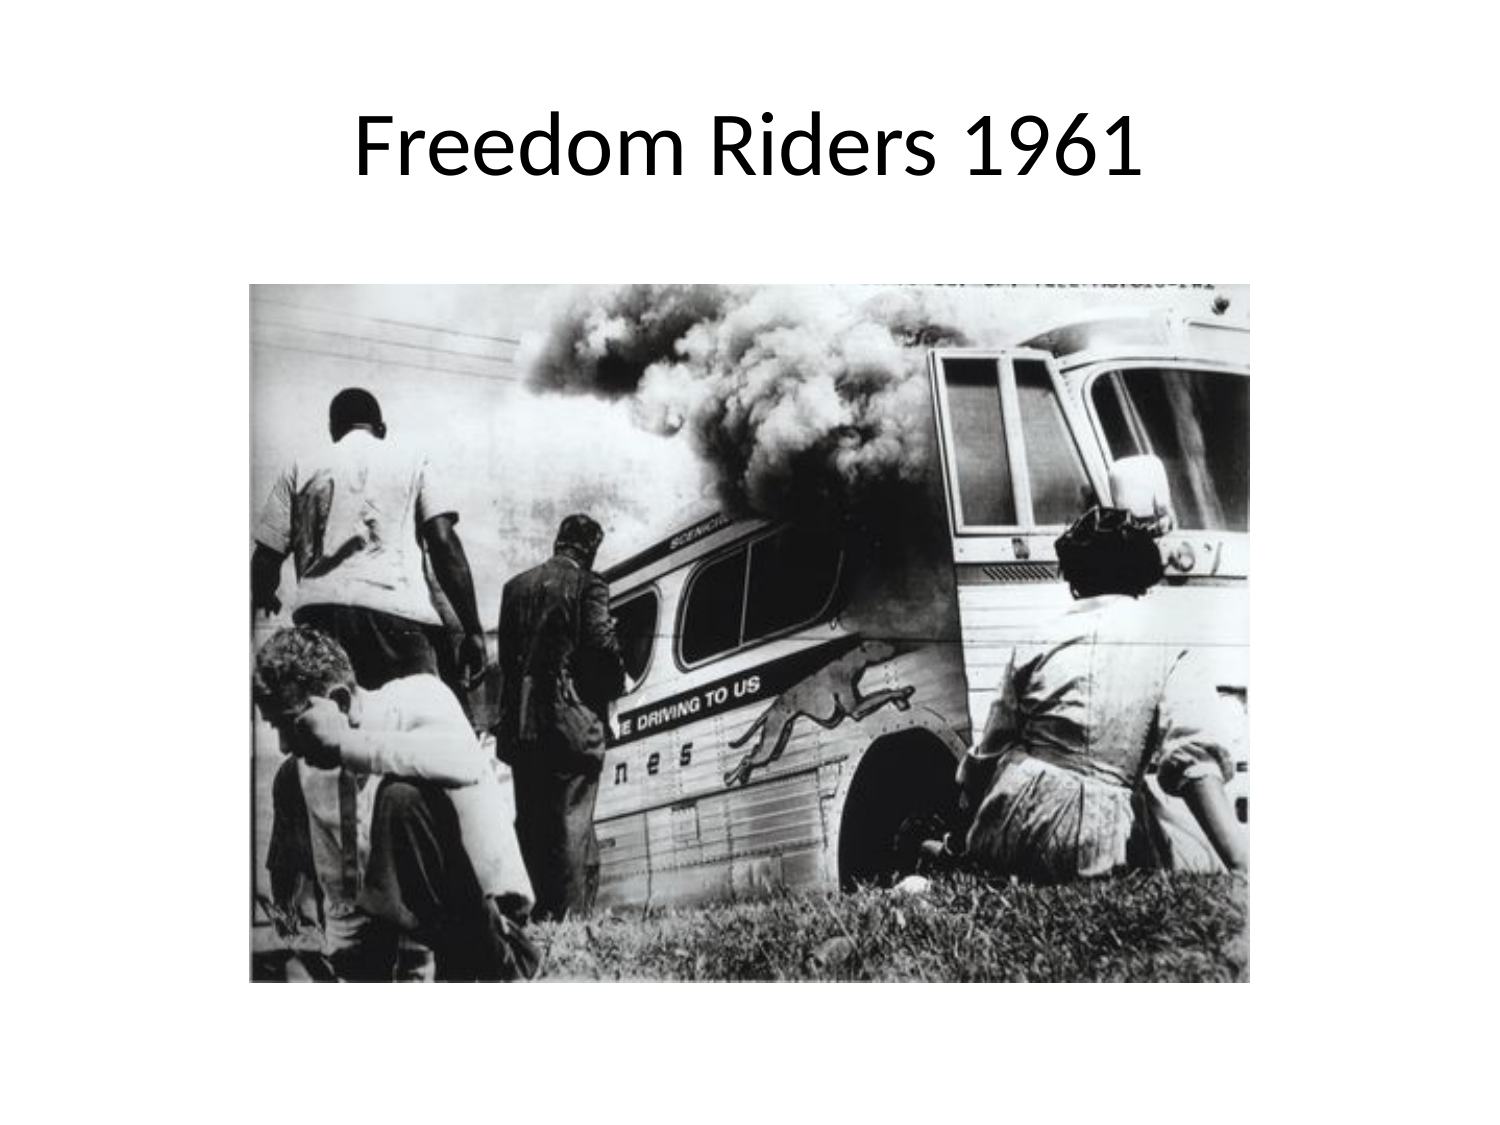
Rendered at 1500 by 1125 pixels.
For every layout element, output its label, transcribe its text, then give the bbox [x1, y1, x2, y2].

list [249, 284, 1251, 983]
title Freedom Riders 1961 [74, 44, 1426, 233]
